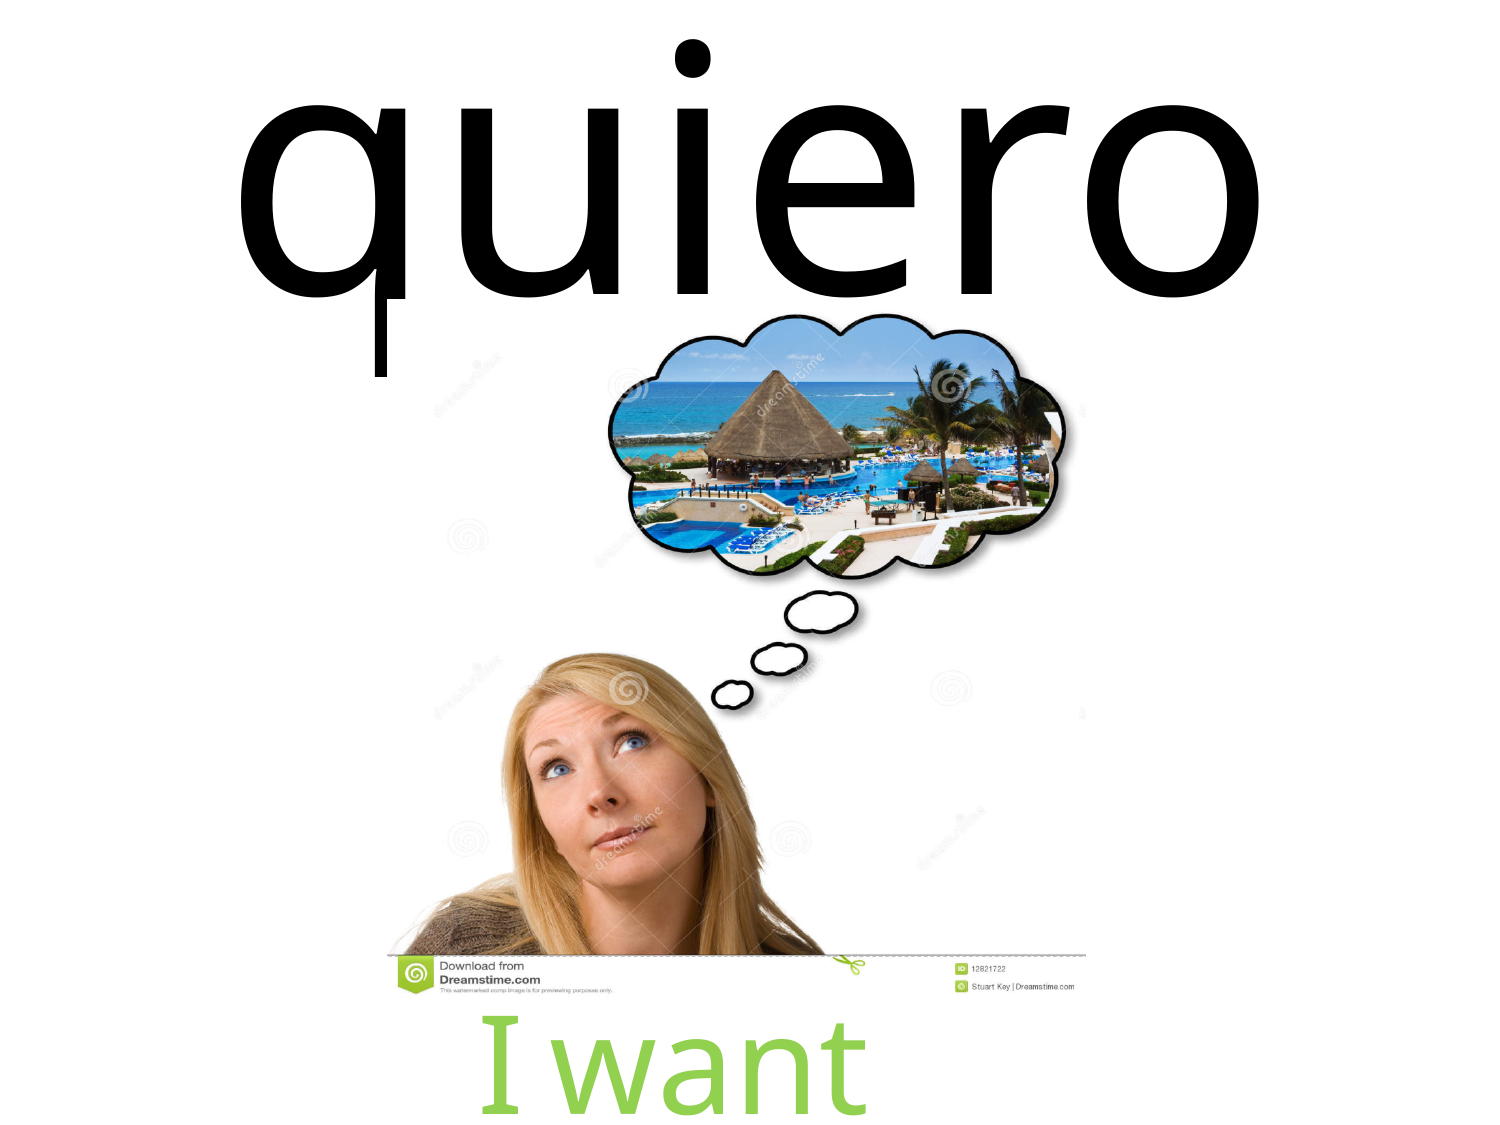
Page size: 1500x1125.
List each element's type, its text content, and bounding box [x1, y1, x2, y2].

text_box I want [462, 1009, 1050, 1125]
picture [387, 299, 1087, 1001]
title quiero [75, 62, 1425, 250]
